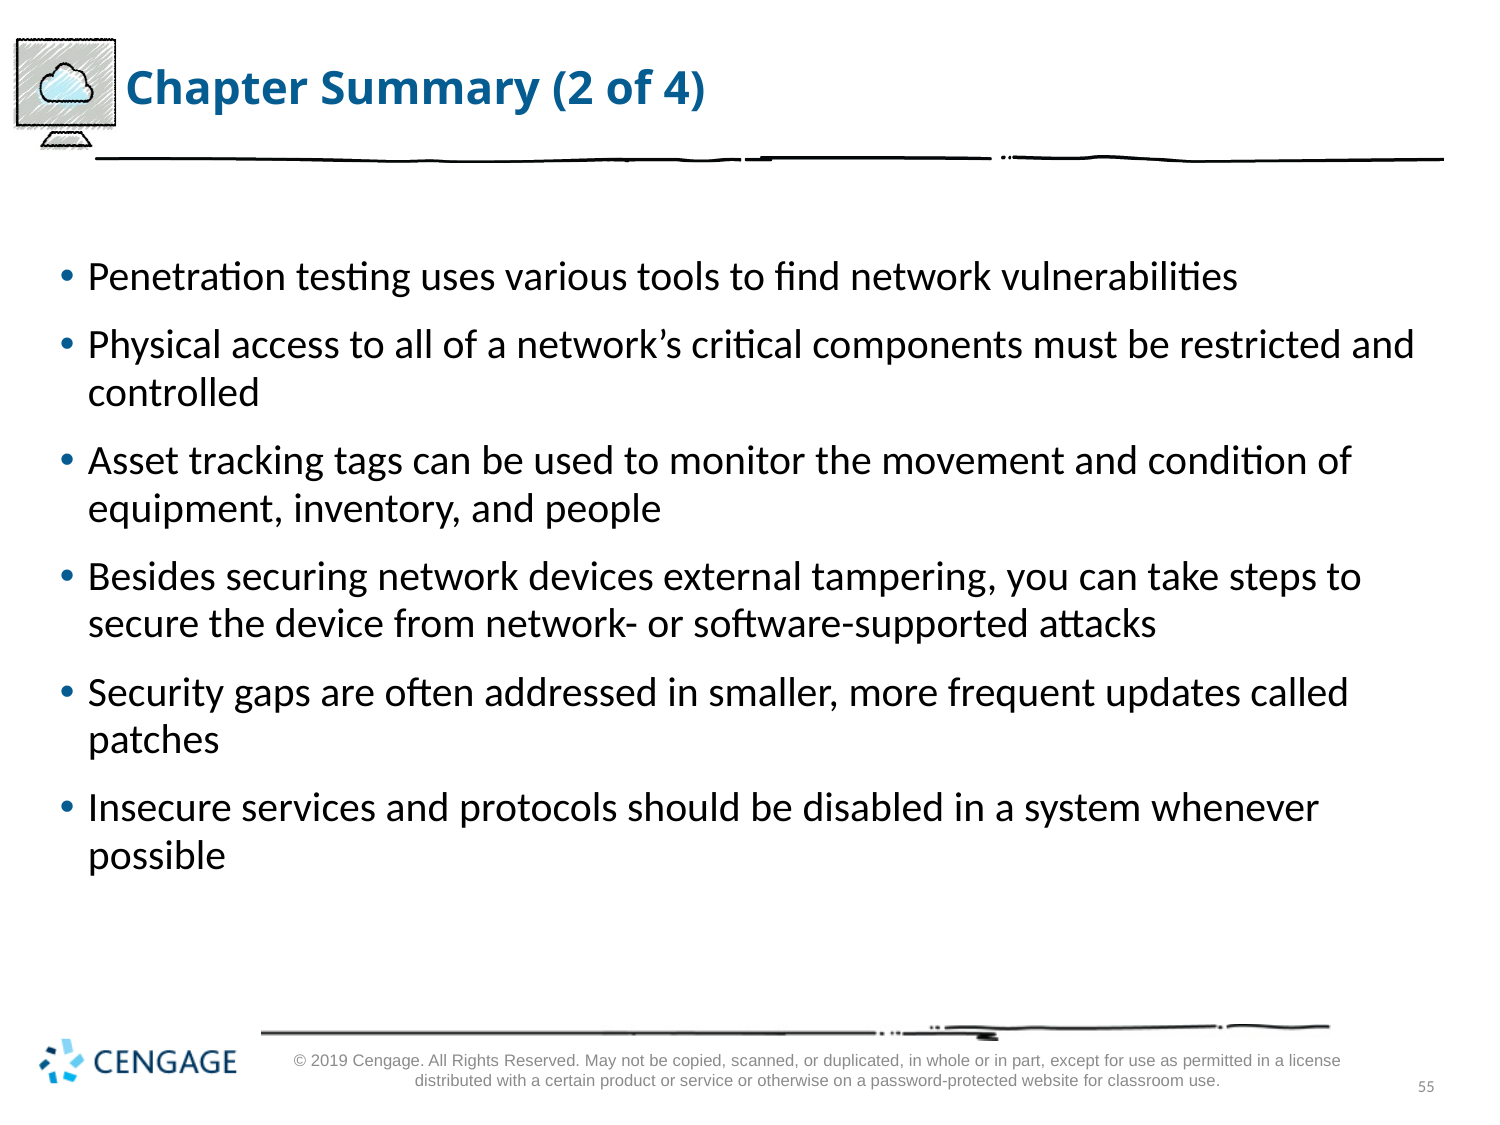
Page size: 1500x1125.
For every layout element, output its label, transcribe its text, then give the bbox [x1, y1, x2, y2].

picture [13, 36, 117, 151]
title Chapter Summary (2 of 4) [125, 66, 1442, 116]
list Penetration testing uses various tools to find network vulnerabilities Physical access to all of a network’s critical components must be restricted and controlled Asset tracking tags can be used to monitor the movement and condition of equipment, inventory, and people Besides securing network devices external tampering, you can take steps to secure the device from network- or software-supported attacks Security gaps are often addressed in smaller, more frequent updates called patches Insecure services and protocols should be disabled in a system whenever possible [59, 252, 1441, 907]
picture [95, 155, 1444, 163]
footer © 2019 Cengage. All Rights Reserved. May not be copied, scanned, or duplicated, in whole or in part, except for use as permitted in a license distributed with a certain product or service or otherwise on a password-protected website for classroom use. [262, 1050, 1375, 1091]
picture [261, 1024, 1331, 1041]
picture [19, 1025, 249, 1096]
